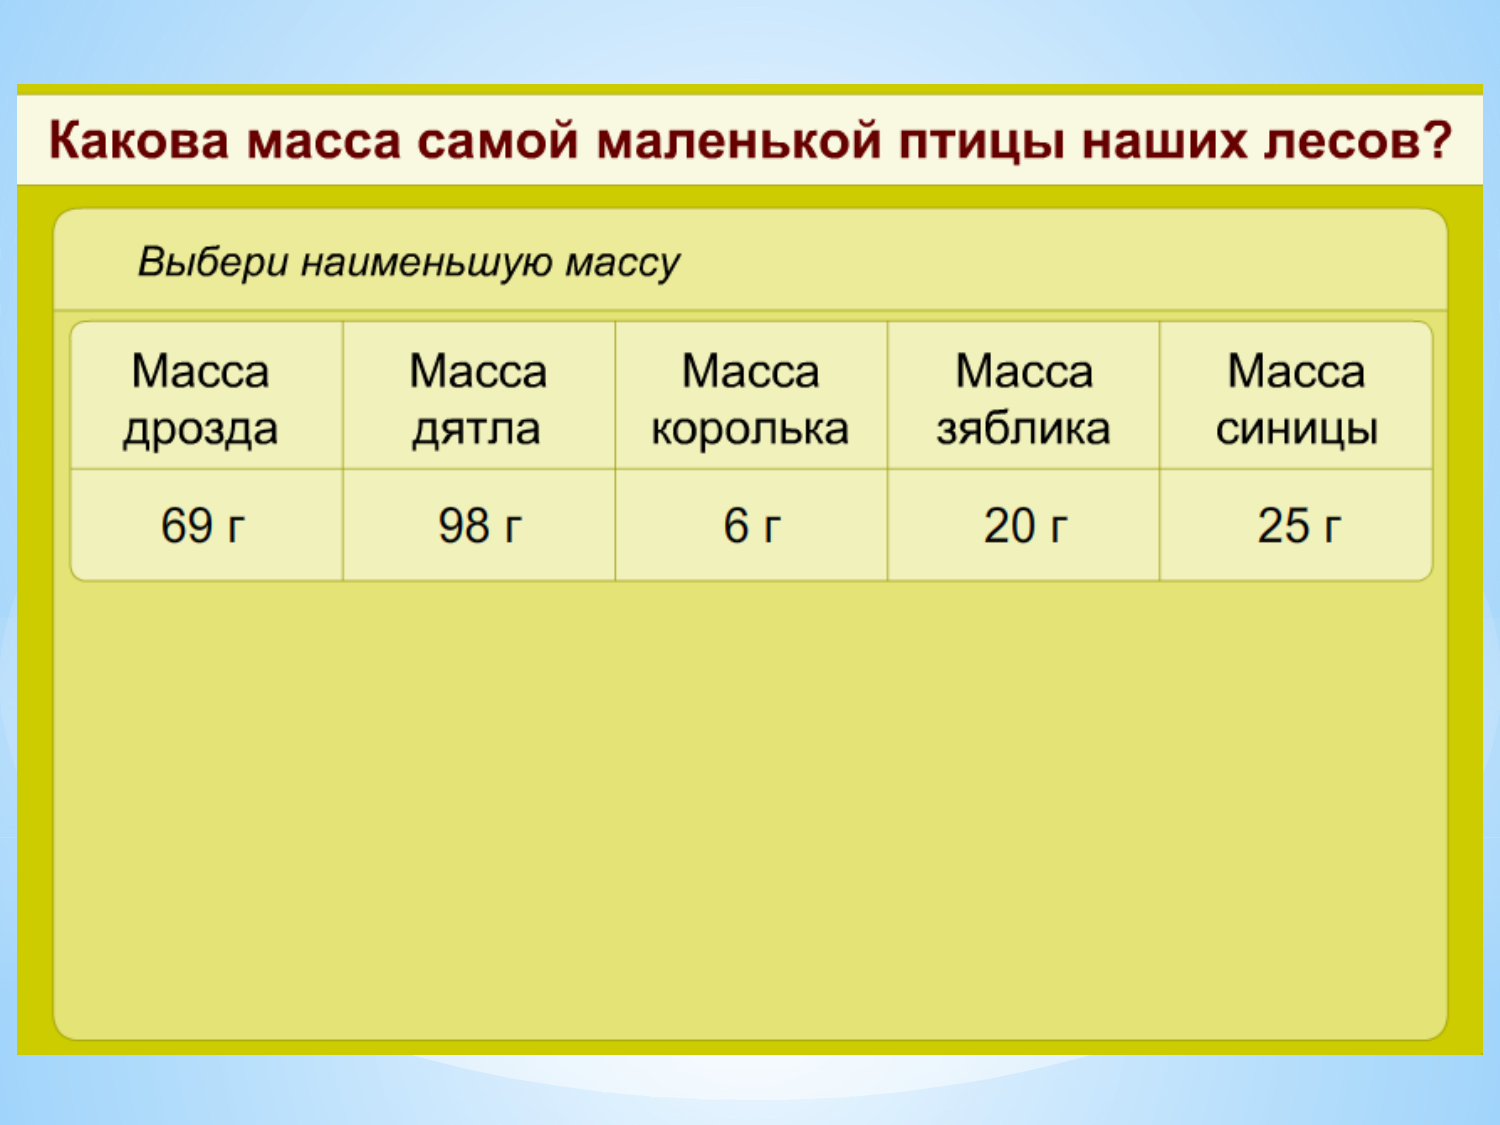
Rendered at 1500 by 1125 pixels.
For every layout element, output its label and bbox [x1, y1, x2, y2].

picture [17, 84, 1483, 1055]
